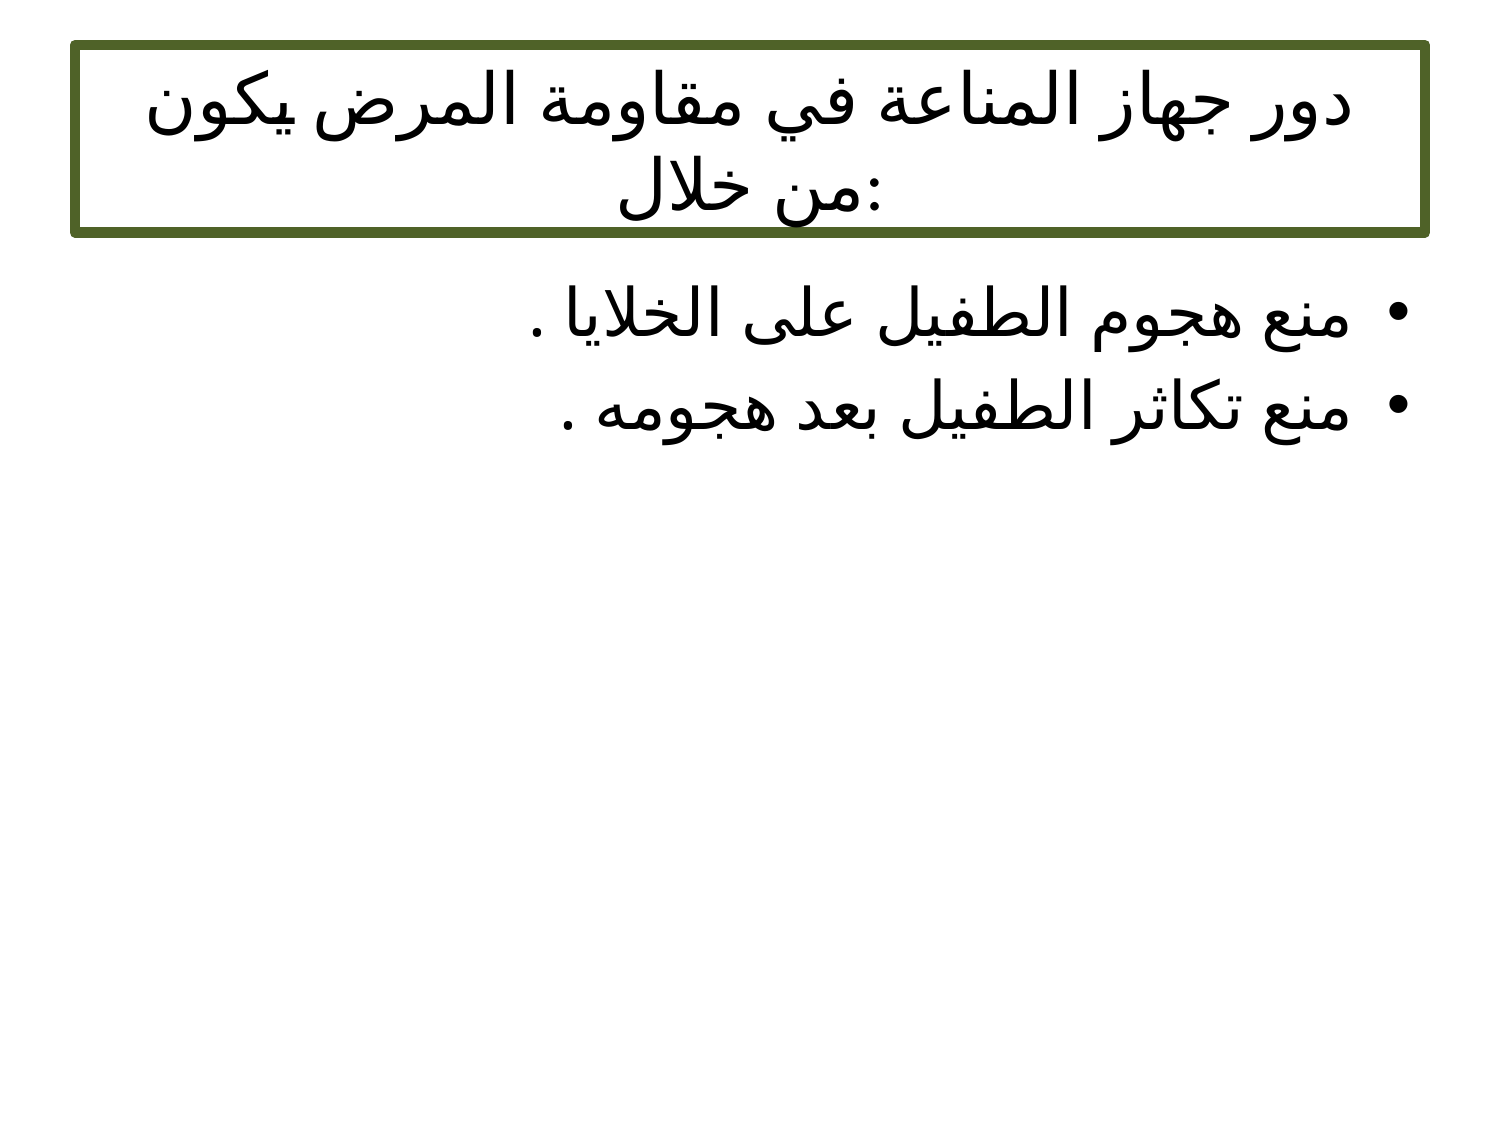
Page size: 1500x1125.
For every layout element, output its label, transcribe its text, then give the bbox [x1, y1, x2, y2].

list منع هجوم الطفيل على الخلايا . منع تكاثر الطفيل بعد هجومه . [75, 262, 1425, 1005]
title دور جهاز المناعة في مقاومة المرض يكون من خلال: [75, 45, 1425, 233]
